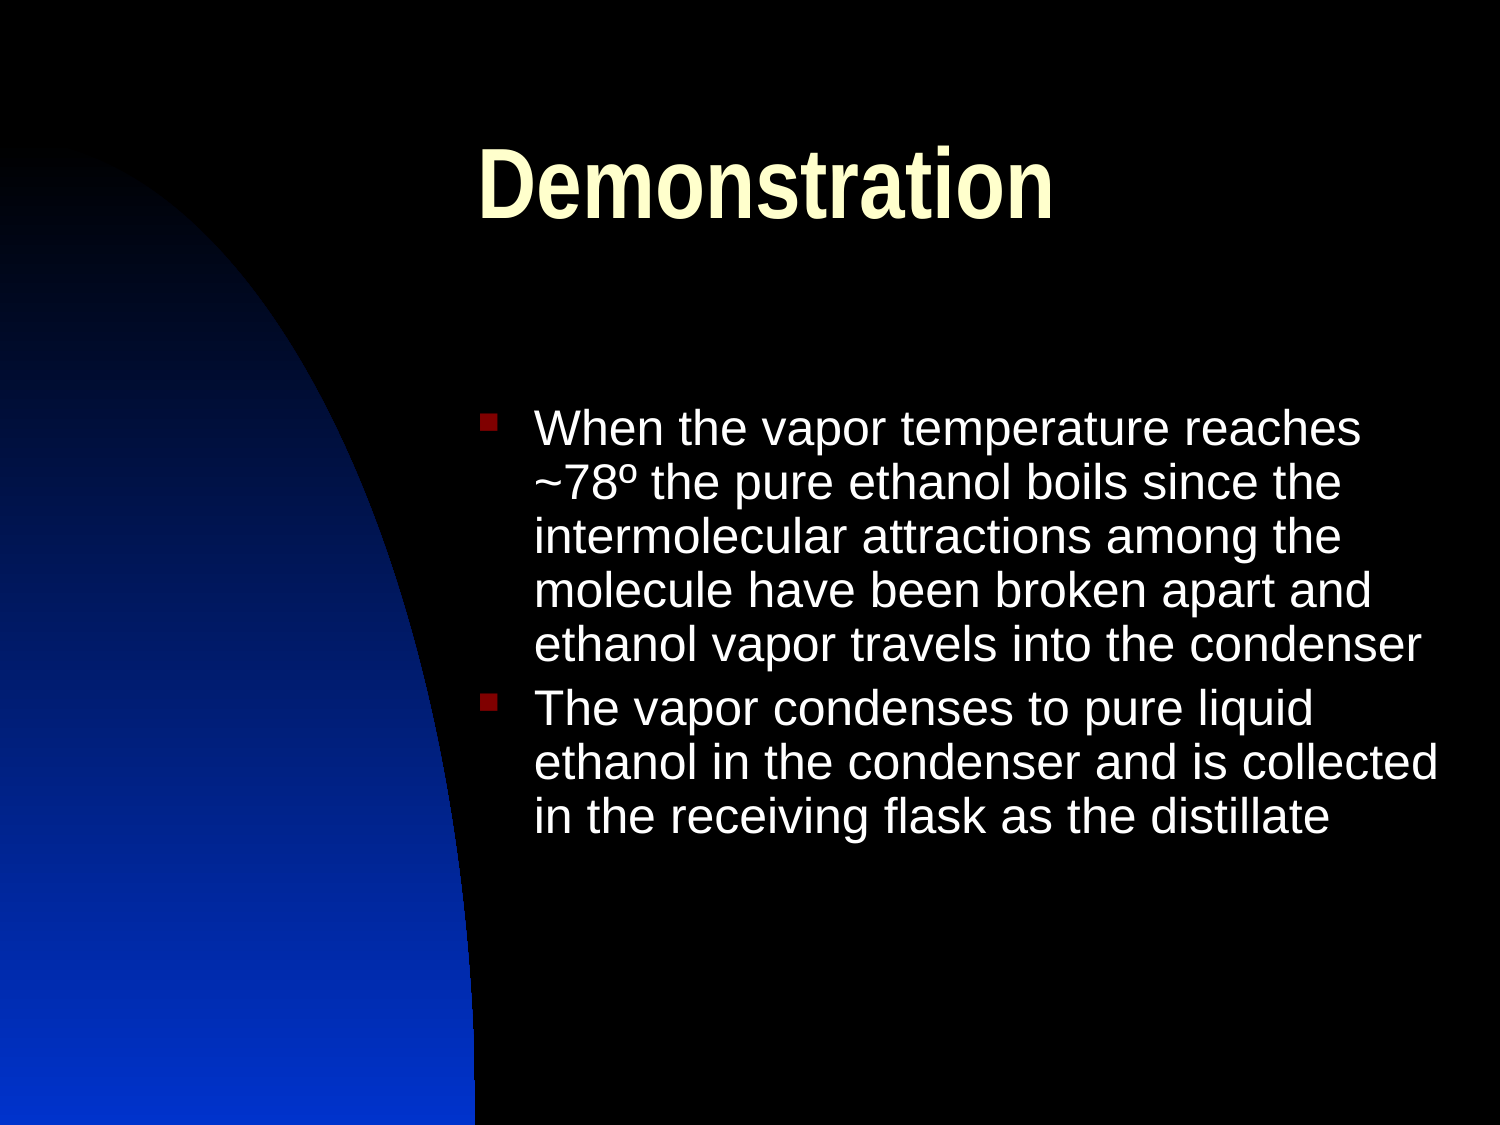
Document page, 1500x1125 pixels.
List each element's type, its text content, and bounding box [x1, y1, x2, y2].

list When the vapor temperature reaches ~78º the pure ethanol boils since the intermolecular attractions among the molecule have been broken apart and ethanol vapor travels into the condenser The vapor condenses to pure liquid ethanol in the condenser and is collected in the receiving flask as the distillate [462, 324, 1463, 1001]
title Demonstration [462, 99, 1463, 288]
